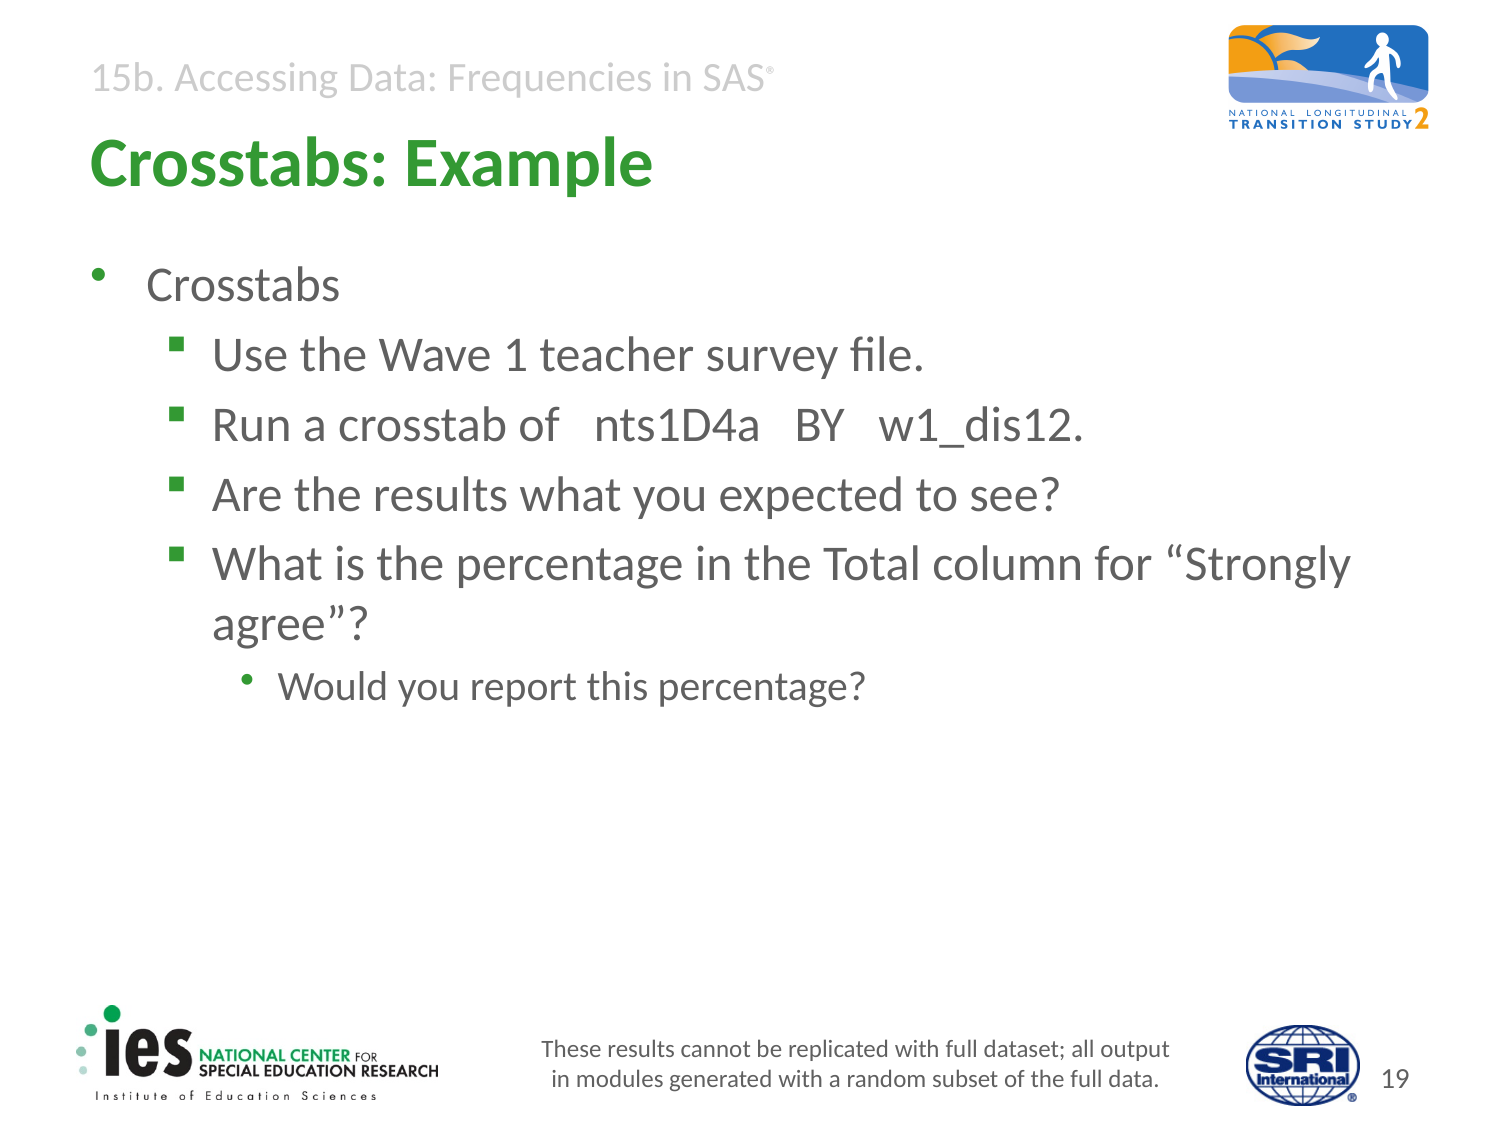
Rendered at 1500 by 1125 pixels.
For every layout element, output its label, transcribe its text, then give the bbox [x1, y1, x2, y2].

picture [76, 1005, 438, 1100]
title Crosstabs: Example [74, 90, 1426, 226]
footer These results cannot be replicated with full dataset; all output in modules generated with a random subset of the full data. [437, 1024, 1276, 1104]
slide_number 18 [1321, 1051, 1426, 1125]
picture [1246, 1025, 1360, 1106]
list Crosstabs Use the Wave 1 teacher survey file. Run a crosstab of nts1D4a BY w1_dis12. Are the results what you expected to see? What is the percentage in the Total column for “Strongly agree”? Would you report this percentage? [74, 243, 1426, 987]
